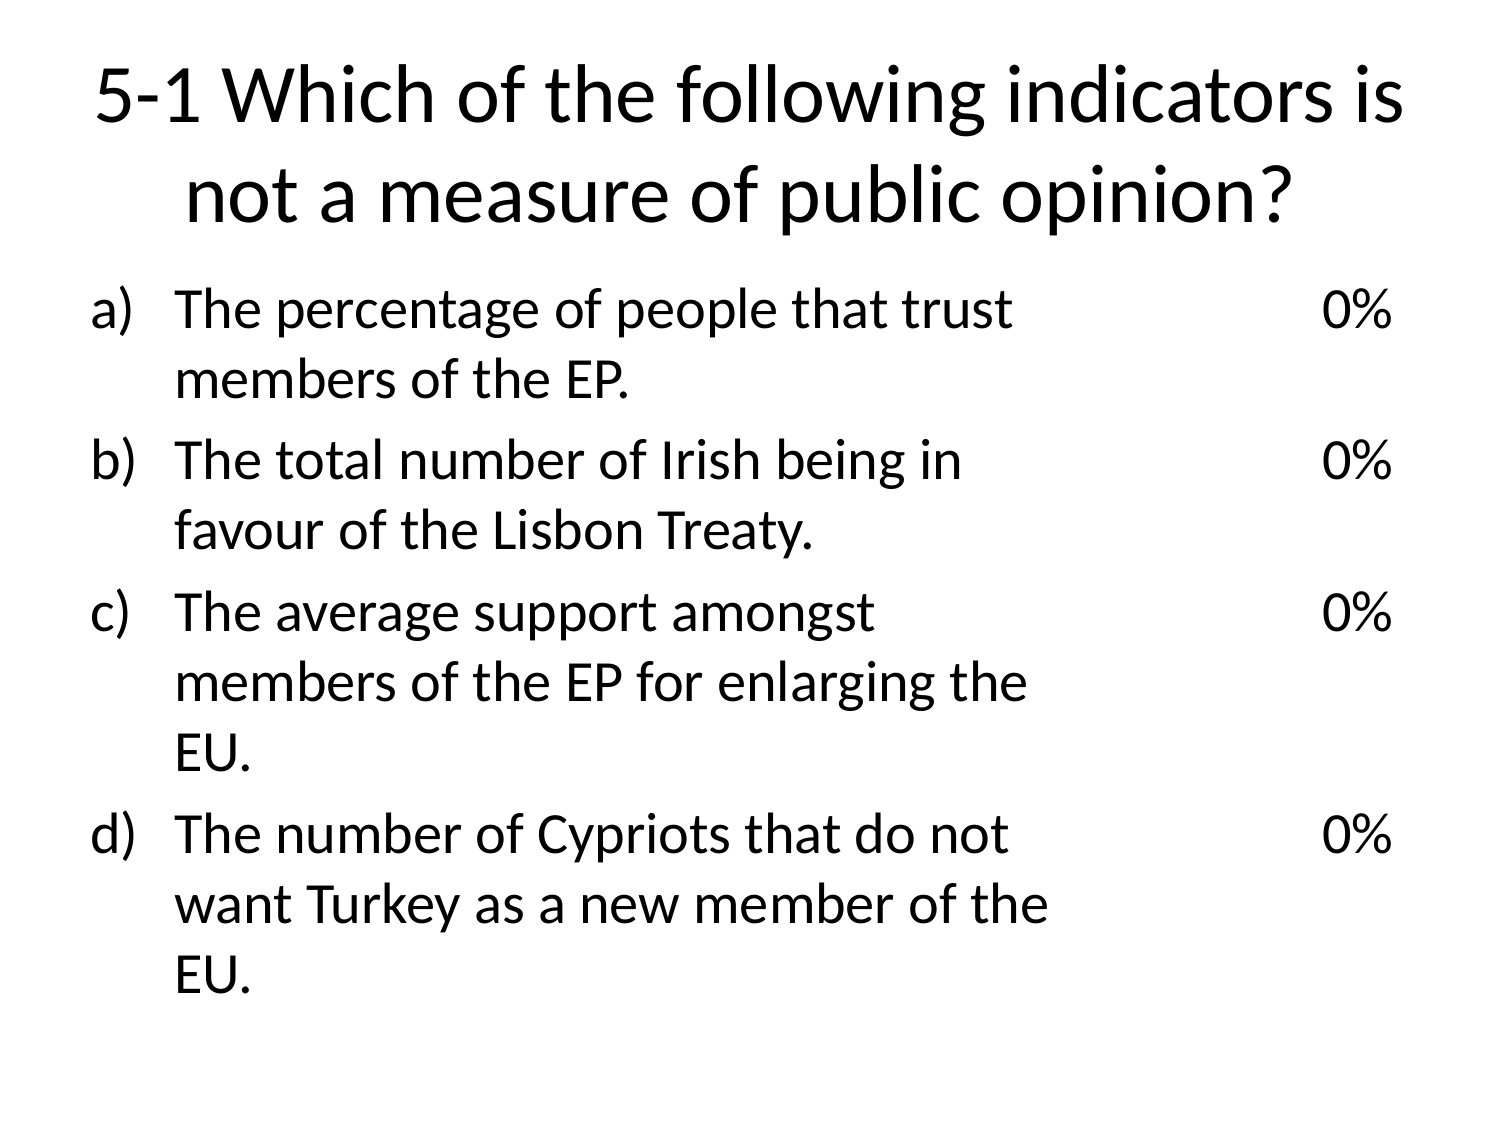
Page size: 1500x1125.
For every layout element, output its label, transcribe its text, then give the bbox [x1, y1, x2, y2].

title 5-1 Which of the following indicators is not a measure of public opinion? [74, 31, 1426, 247]
list The percentage of people that trust members of the EP. The total number of Irish being in favour of the Lisbon Treaty. The average support amongst members of the EP for enlarging the EU. The number of Cypriots that do not want Turkey as a new member of the EU. [74, 262, 1117, 1028]
list 0% 0% 0% 0% [1124, 262, 1409, 1006]
